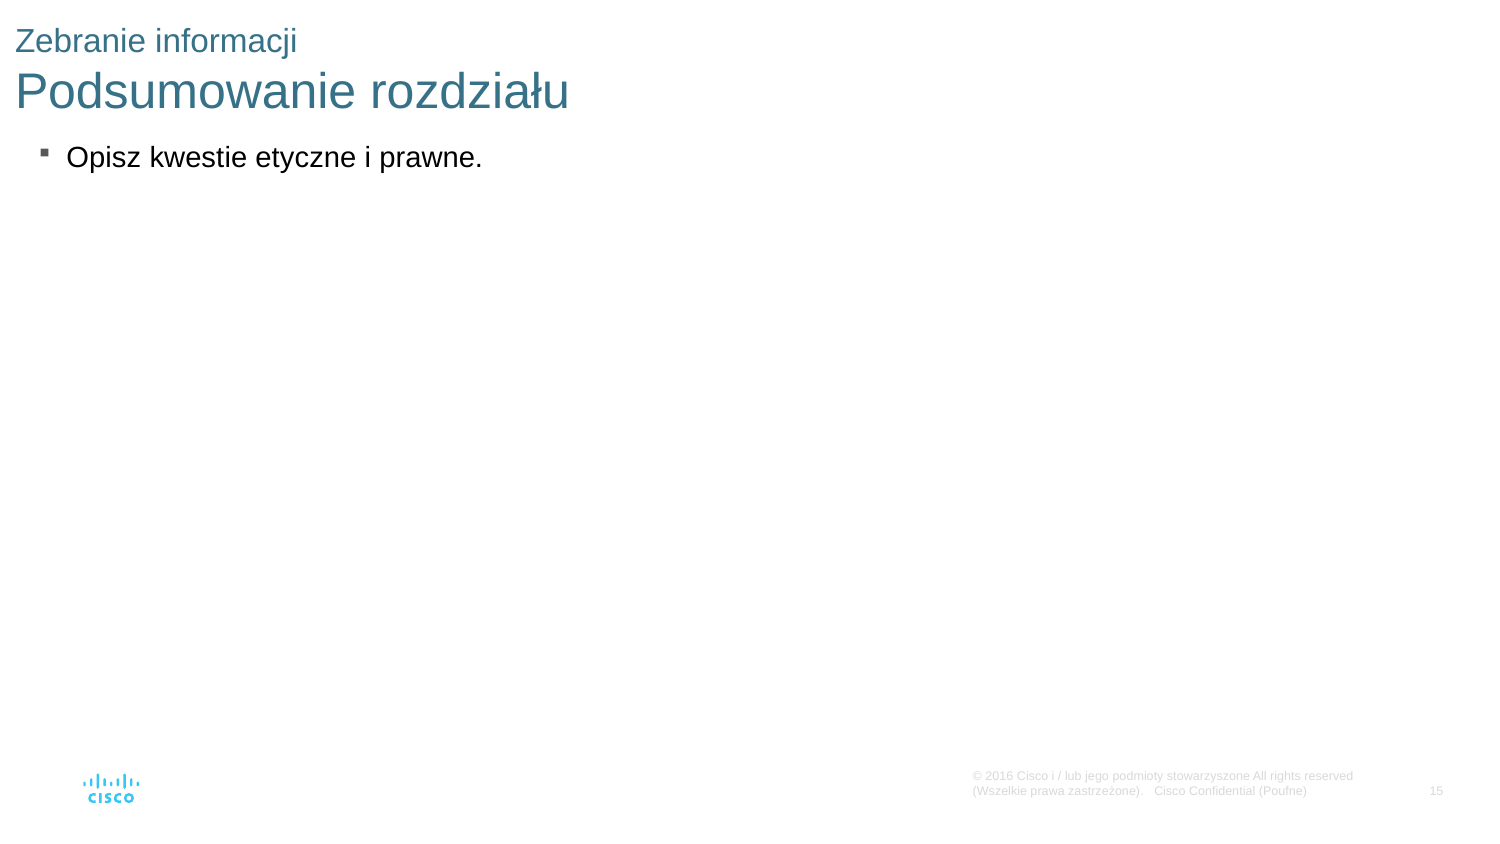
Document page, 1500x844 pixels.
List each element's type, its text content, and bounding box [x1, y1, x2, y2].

title Zebranie informacji Podsumowanie rozdziału [0, 6, 1500, 131]
list Opisz kwestie etyczne i prawne. [23, 131, 1469, 746]
